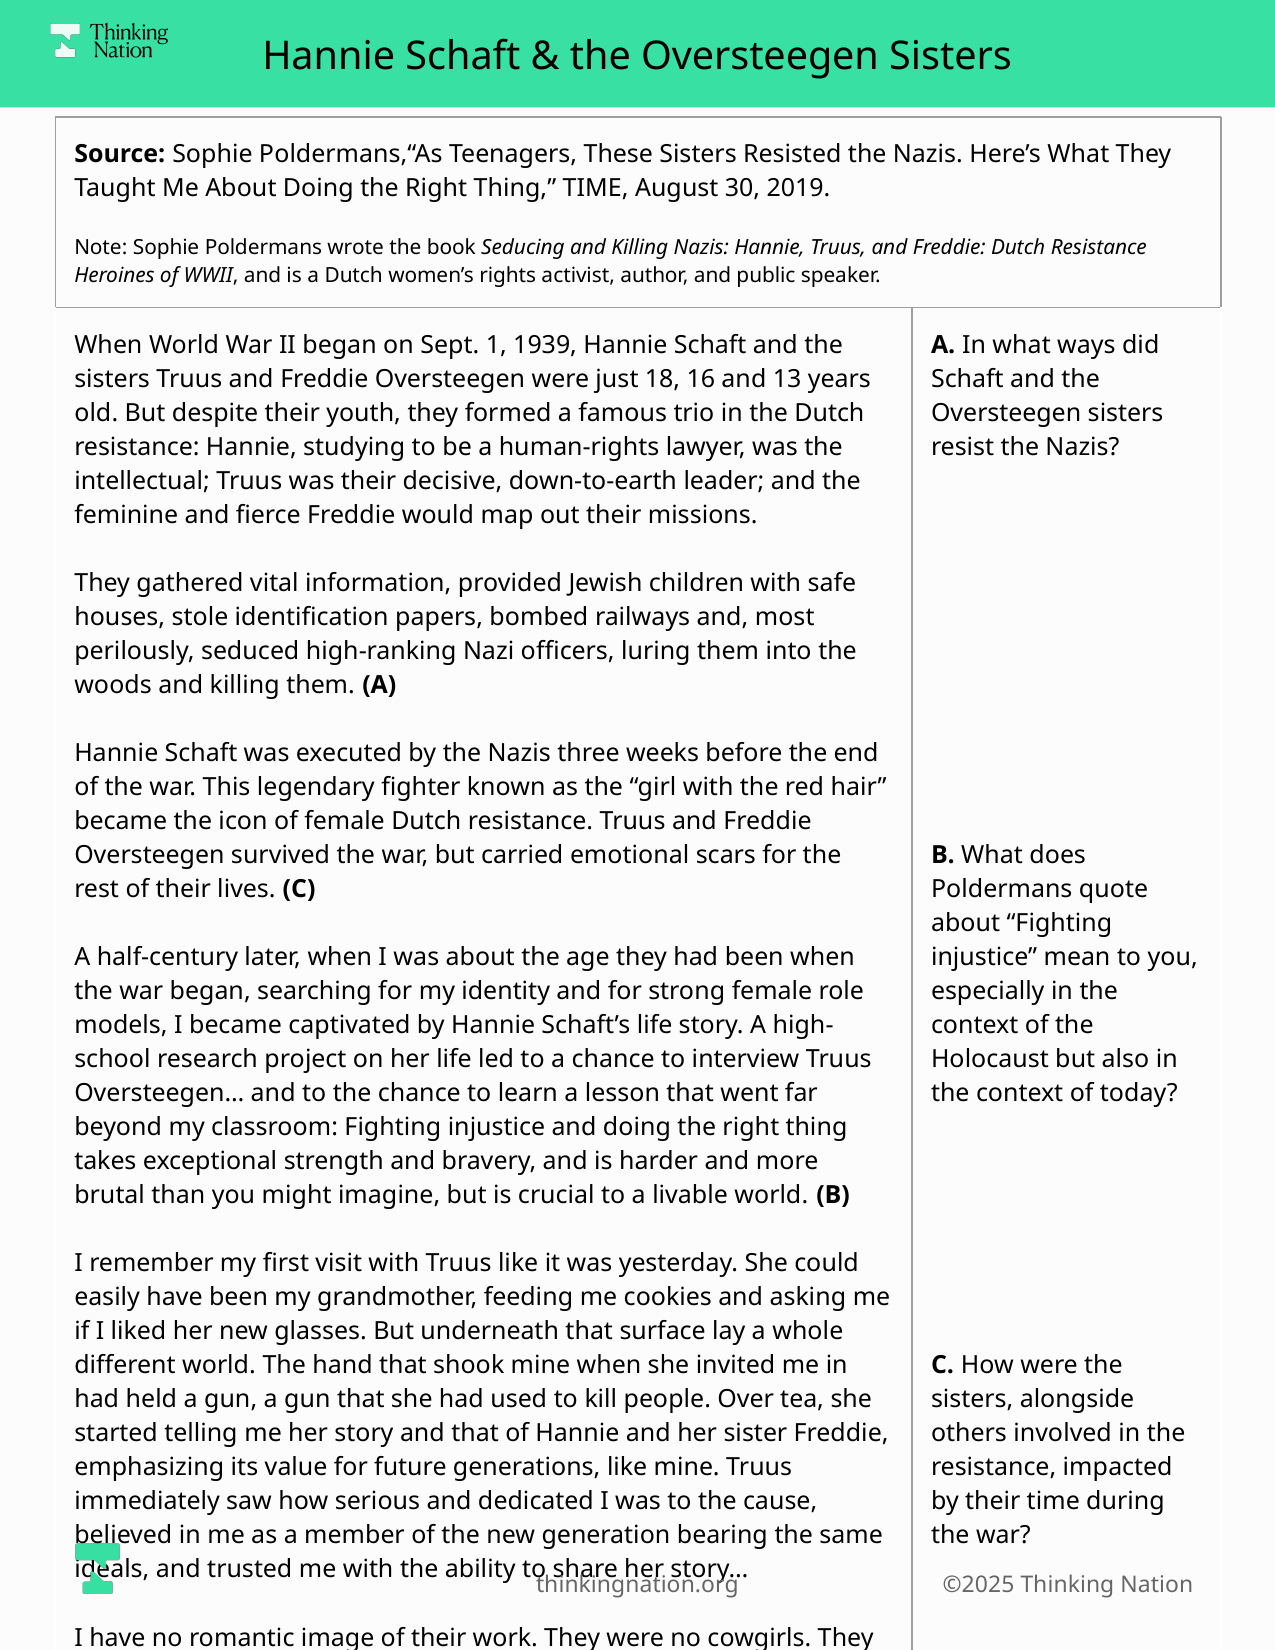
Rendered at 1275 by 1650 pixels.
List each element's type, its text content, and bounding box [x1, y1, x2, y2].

picture [62, 1533, 133, 1604]
text_box ©2025 Thinking Nation [907, 1553, 1210, 1605]
text_box Hannie Schaft & the Oversteegen Sisters [0, 0, 1275, 108]
picture [36, 12, 172, 69]
text_box thinkingnation.org [486, 1553, 789, 1605]
table_cell When World War II began on Sept. 1, 1939, Hannie Schaft and the sisters Truus and Freddie Oversteegen were just 18, 16 and 13 years old. But despite their youth, they formed a famous trio in the Dutch resistance: Hannie, studying to be a human-rights lawyer, was the intellectual; Truus was their decisive, down-to-earth leader; and the feminine and fierce Freddie would map out their missions. They gathered vital information, provided Jewish children with safe houses, stole identification papers, bombed railways and, most perilously, seduced high-ranking Nazi officers, luring them into the woods and killing them. (A) Hannie Schaft was executed by the Nazis three weeks before the end of the war. This legendary fighter known as the “girl with the red hair” became the icon of female Dutch resistance. Truus and Freddie Oversteegen survived the war, but carried emotional scars for the rest of their lives. (C) A half-century later, when I was about the age they had been when the war began, searching for my identity and for strong female role models, I became captivated by Hannie Schaft’s life story. A high-school research project on her life led to a chance to interview Truus Oversteegen… and to the chance to learn a lesson that went far beyond my classroom: Fighting injustice and doing the right thing takes exceptional strength and bravery, and is harder and more brutal than you might imagine, but is crucial to a livable world. (B) I remember my first visit with Truus like it was yesterday. She could easily have been my grandmother, feeding me cookies and asking me if I liked her new glasses. But underneath that surface lay a whole different world. The hand that shook mine when she invited me in had held a gun, a gun that she had used to kill people. Over tea, she started telling me her story and that of Hannie and her sister Freddie, emphasizing its value for future generations, like mine. Truus immediately saw how serious and dedicated I was to the cause, believed in me as a member of the new generation bearing the same ideals, and trusted me with the ability to share her story… I have no romantic image of their work. They were no cowgirls. They inspired me on many levels, but their work in pursuit of the right thing was, by necessity, ruthless. [56, 308, 911, 1650]
table_cell A. In what ways did Schaft and the Oversteegen sisters resist the Nazis? B. What does Poldermans quote about “Fighting injustice” mean to you, especially in the context of the Holocaust but also in the context of today? C. How were the sisters, alongside others involved in the resistance, impacted by their time during the war? [913, 308, 1220, 1650]
table_header Source: Sophie Poldermans,“As Teenagers, These Sisters Resisted the Nazis. Here’s What They Taught Me About Doing the Right Thing,” TIME, August 30, 2019. Note: Sophie Poldermans wrote the book Seducing and Killing Nazis: Hannie, Truus, and Freddie: Dutch Resistance Heroines of WWII, and is a Dutch women’s rights activist, author, and public speaker. [56, 118, 1220, 307]
